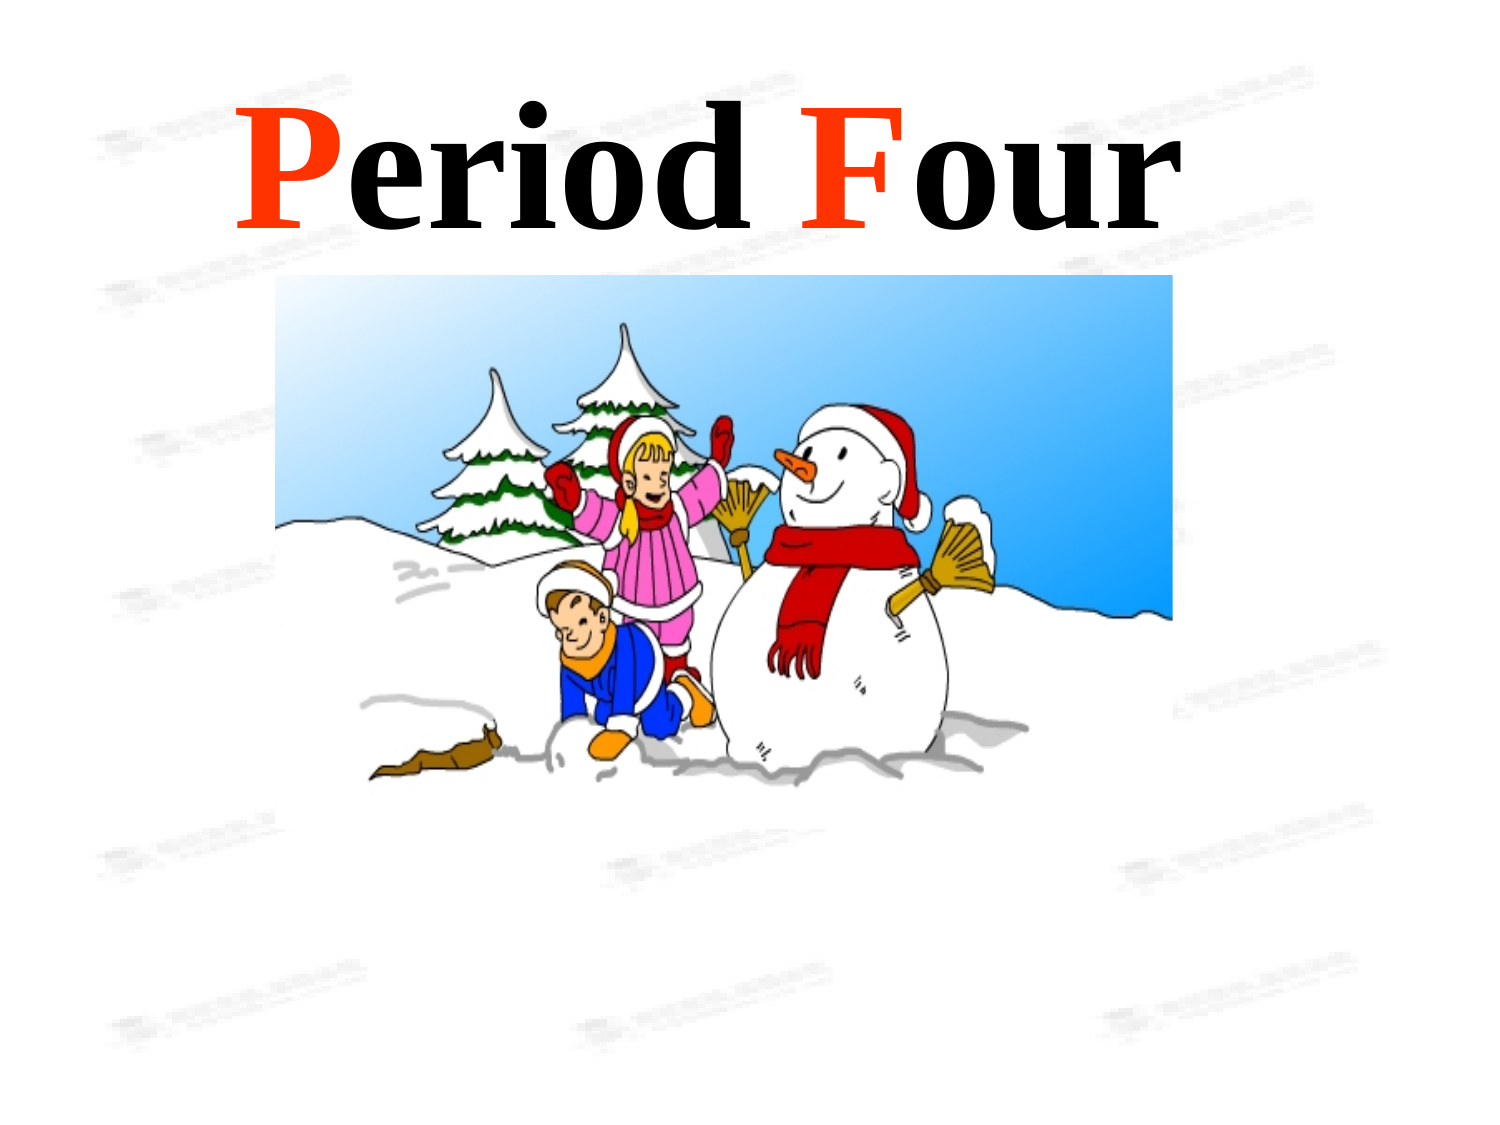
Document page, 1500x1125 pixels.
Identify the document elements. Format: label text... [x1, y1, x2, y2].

text_box Period Four [218, 37, 1201, 273]
picture [0, 0, 1500, 1125]
